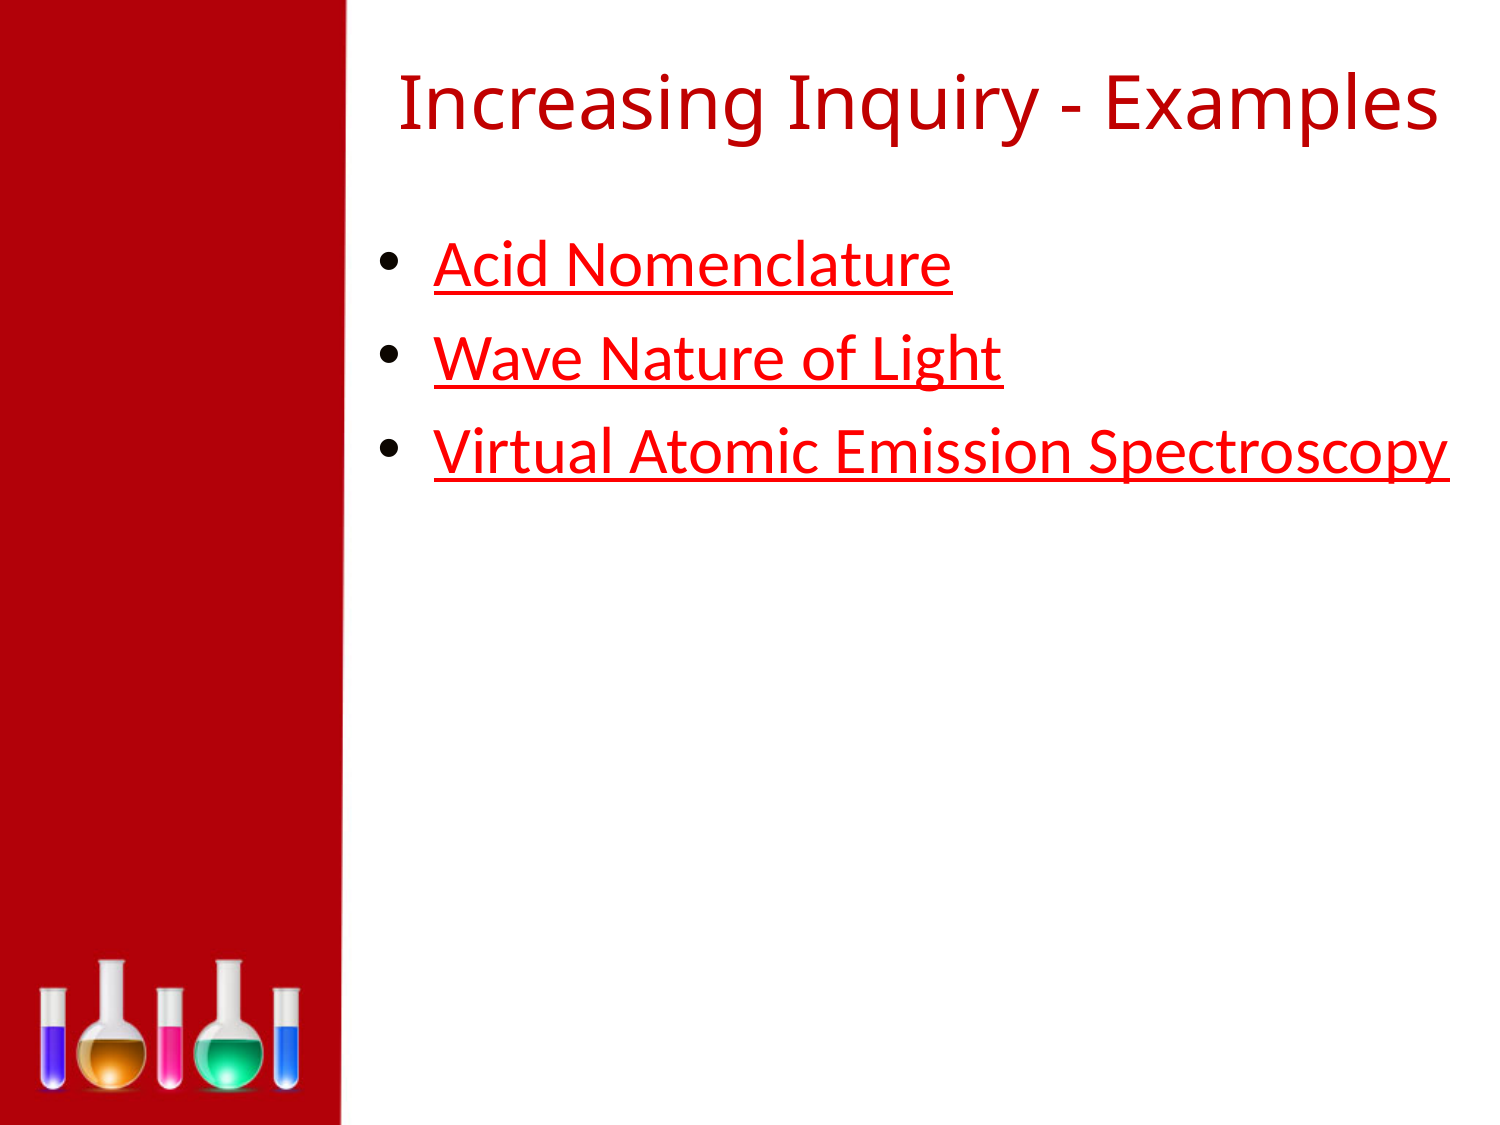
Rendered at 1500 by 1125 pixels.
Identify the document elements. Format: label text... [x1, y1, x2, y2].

picture [0, 0, 1500, 1125]
title Increasing Inquiry - Examples [362, 24, 1477, 175]
list Acid Nomenclature Wave Nature of Light Virtual Atomic Emission Spectroscopy [362, 212, 1474, 1055]
